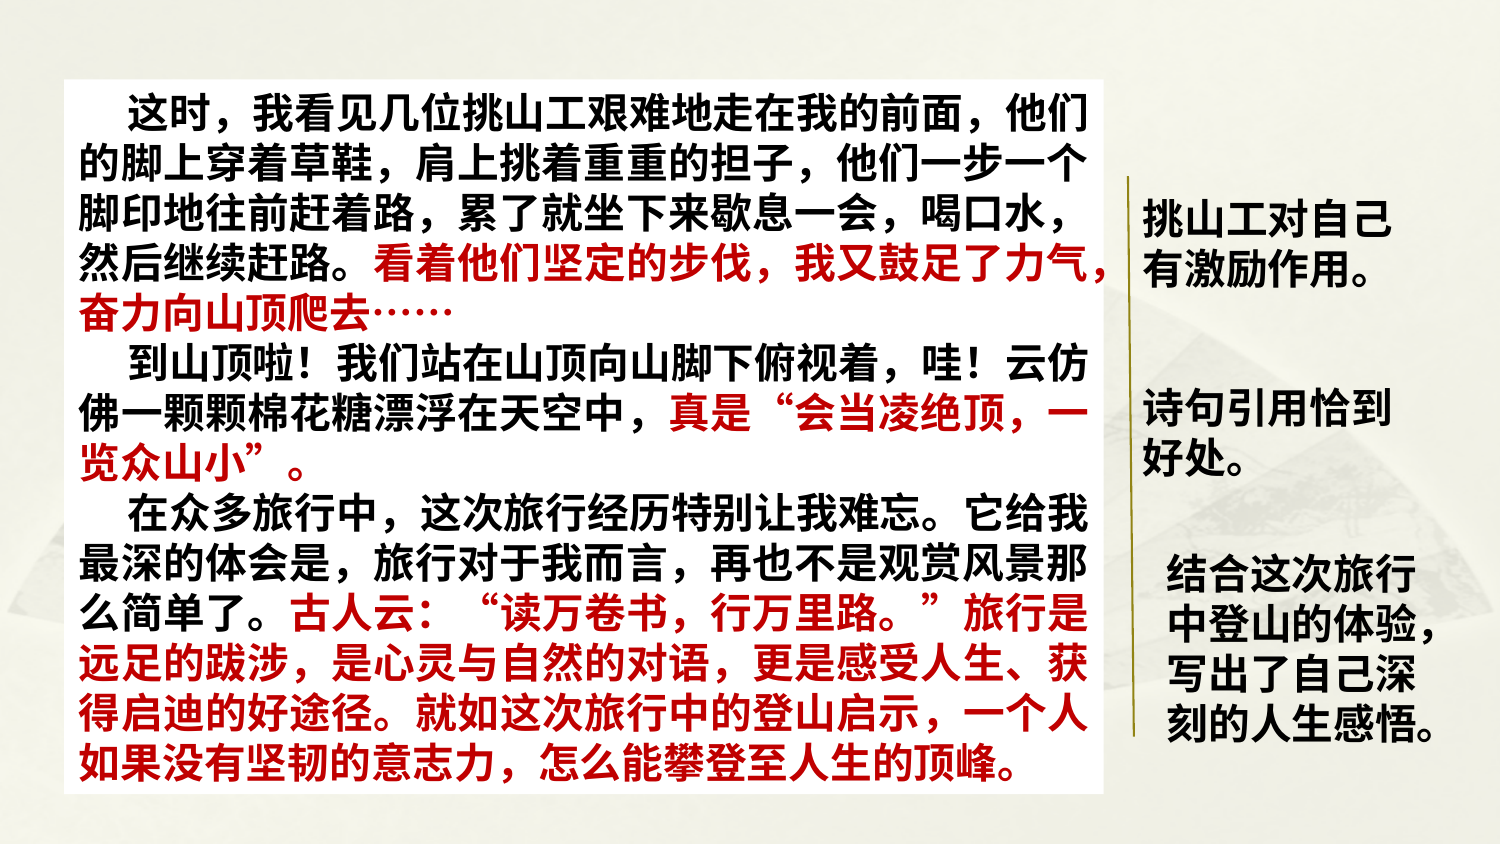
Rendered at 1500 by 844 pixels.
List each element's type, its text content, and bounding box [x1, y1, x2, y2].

text_box 诗句引用恰到好处。 [1139, 374, 1424, 490]
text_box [1127, 175, 1135, 738]
text_box 这时，我看见几位挑山工艰难地走在我的前面，他们的脚上穿着草鞋，肩上挑着重重的担子，他们一步一个脚印地往前赶着路，累了就坐下来歇息一会，喝口水，然后继续赶路。看着他们坚定的步伐，我又鼓足了力气，奋力向山顶爬去…… 到山顶啦！我们站在山顶向山脚下俯视着，哇！云仿佛一颗颗棉花糖漂浮在天空中，真是“会当凌绝顶，一览众山小”。 在众多旅行中，这次旅行经历特别让我难忘。它给我最深的体会是，旅行对于我而言，再也不是观赏风景那么简单了。古人云：“读万卷书，行万里路。”旅行是远足的跋涉，是心灵与自然的对语，更是感受人生、获得启迪的好途径。就如这次旅行中的登山启示，一个人如果没有坚韧的意志力，怎么能攀登至人生的顶峰。 [64, 79, 1104, 795]
text_box 挑山工对自己有激励作用。 [1139, 185, 1424, 301]
text_box 结合这次旅行中登山的体验，写出了自己深刻的人生感悟。 [1151, 540, 1447, 805]
